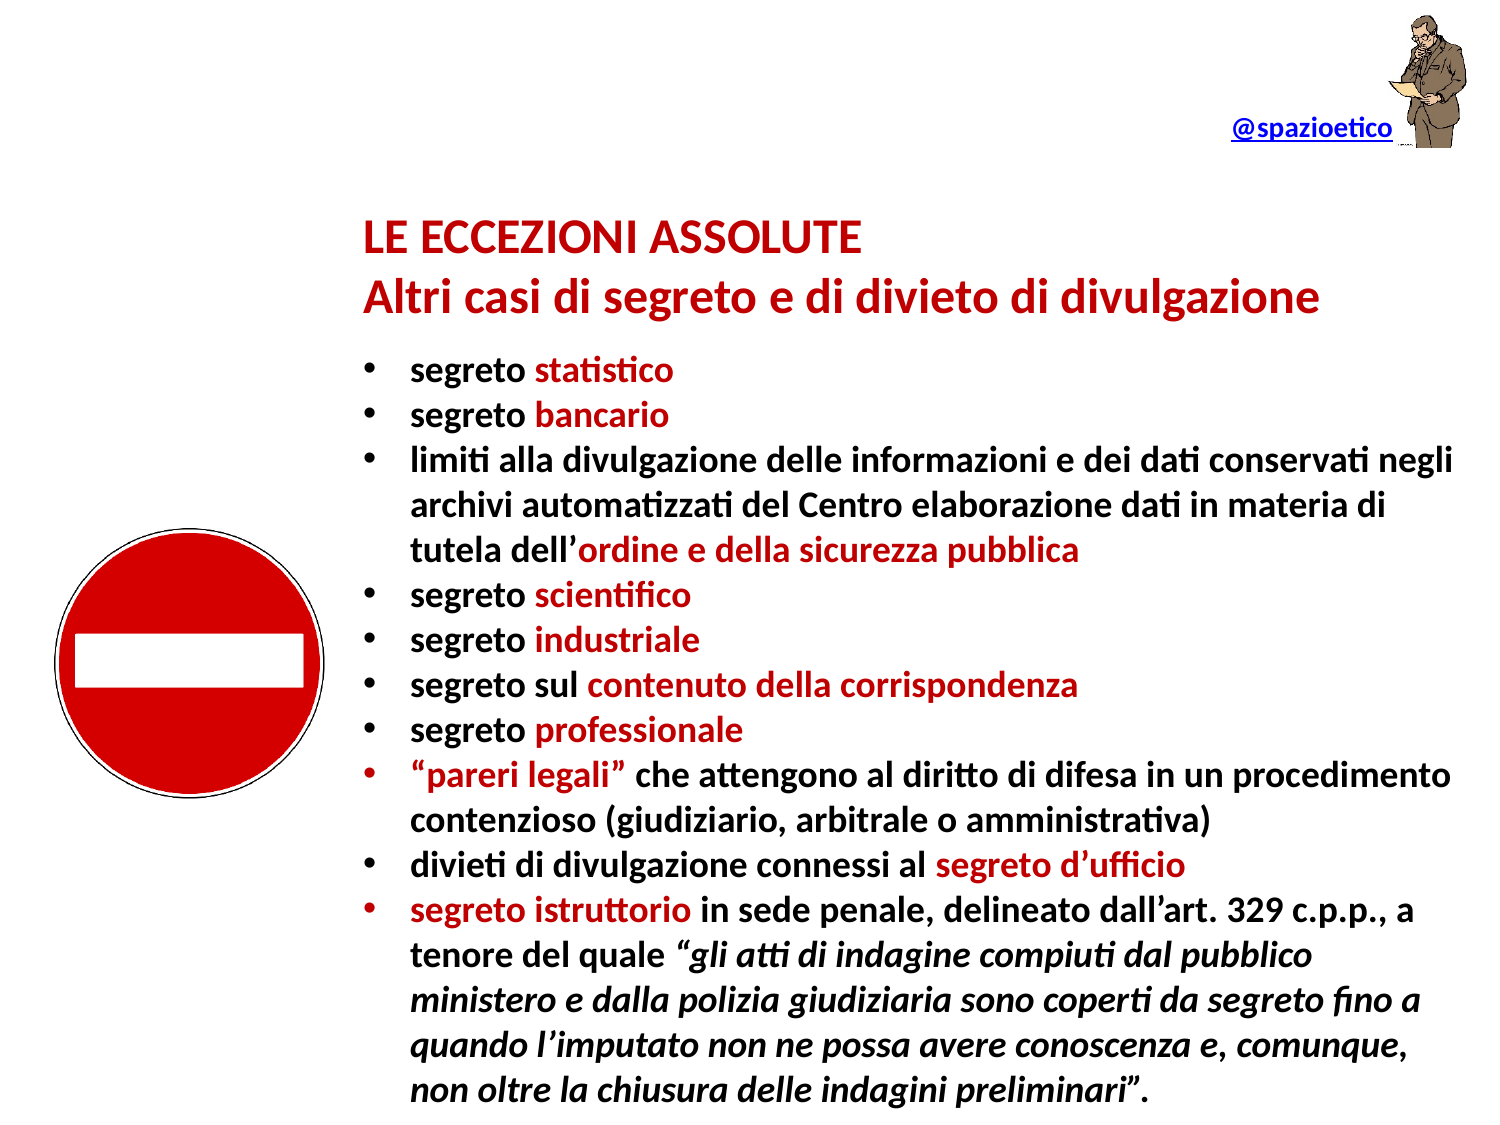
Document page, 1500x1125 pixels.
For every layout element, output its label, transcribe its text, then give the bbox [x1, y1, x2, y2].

text_box LE ECCEZIONI ASSOLUTE Altri casi di segreto e di divieto di divulgazione [348, 196, 1400, 331]
picture [52, 526, 326, 799]
text_box segreto statistico segreto bancario limiti alla divulgazione delle informazioni e dei dati conservati negli archivi automatizzati del Centro elaborazione dati in materia di tutela dell’ordine e della sicurezza pubblica segreto scientifico segreto industriale segreto sul contenuto della corrispondenza segreto professionale “pareri legali” che attengono al diritto di difesa in un procedimento contenzioso (giudiziario, arbitrale o amministrativa) divieti di divulgazione connessi al segreto d’ufficio segreto istruttorio in sede penale, delineato dall’art. 329 c.p.p., a tenore del quale “gli atti di indagine compiuti dal pubblico ministero e dalla polizia giudiziaria sono coperti da segreto fino a quando l’imputato non ne possa avere conoscenza e, comunque, non oltre la chiusura delle indagini preliminari”. [348, 338, 1483, 1118]
picture [1372, 7, 1488, 148]
